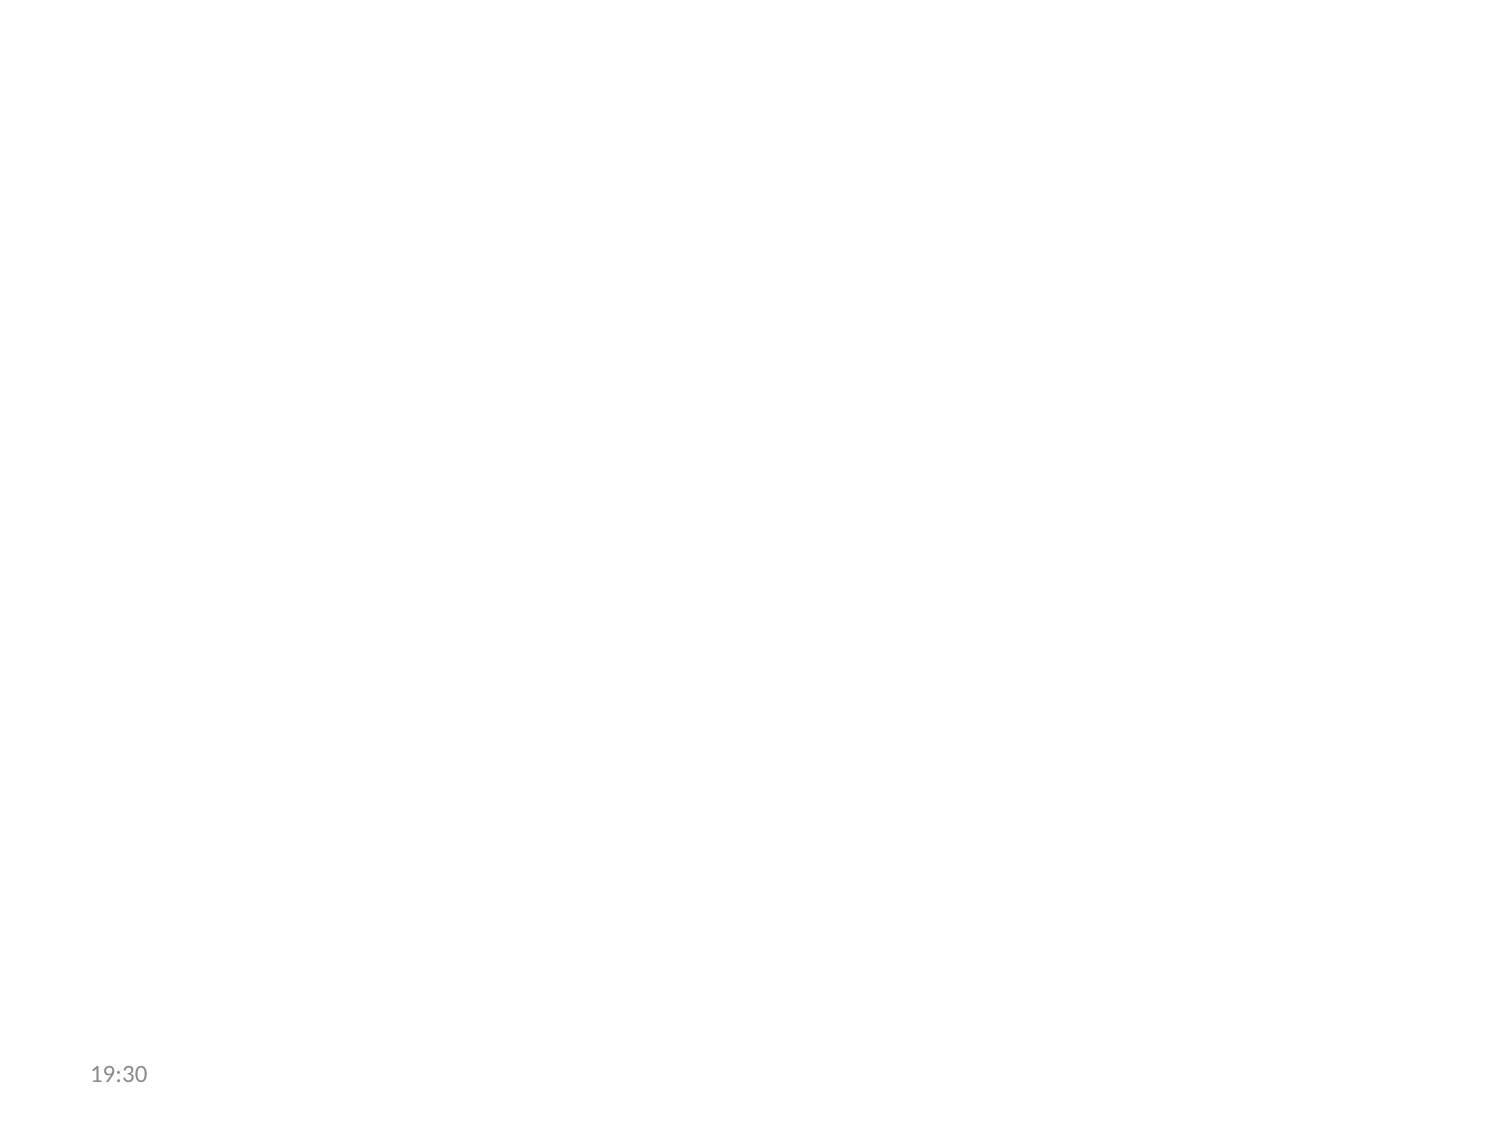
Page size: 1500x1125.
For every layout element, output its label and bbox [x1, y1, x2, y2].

slide_number [75, 1042, 425, 1103]
